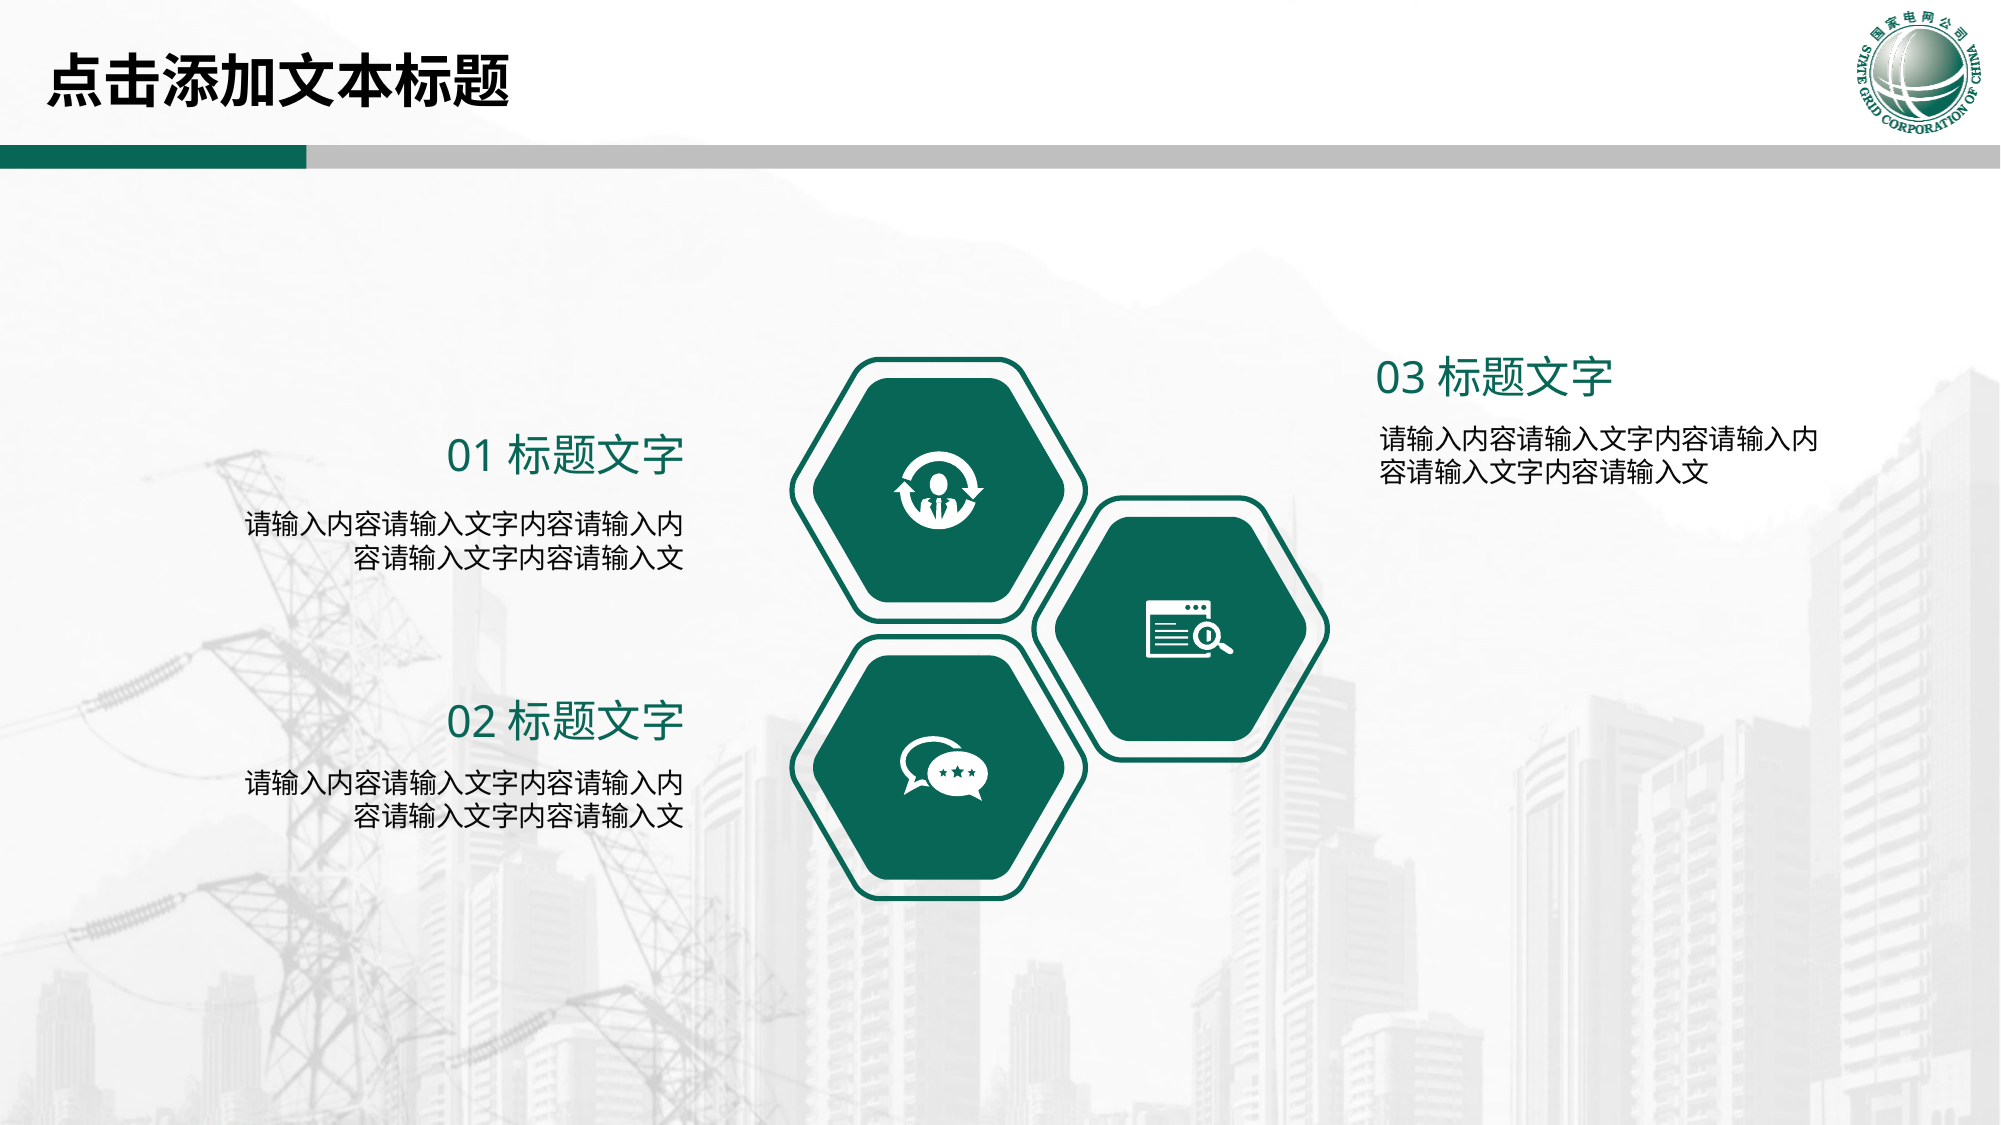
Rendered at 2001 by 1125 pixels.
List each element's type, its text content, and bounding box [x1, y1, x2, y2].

picture [0, 169, 2001, 1125]
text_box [228, 419, 873, 616]
text_box 点击添加文本标题 [0, 37, 692, 122]
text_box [1189, 341, 1835, 531]
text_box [1145, 600, 1234, 658]
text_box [790, 636, 1087, 899]
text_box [1032, 498, 1329, 760]
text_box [790, 359, 1087, 622]
picture [0, 0, 2001, 145]
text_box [899, 736, 988, 801]
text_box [893, 451, 984, 530]
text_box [228, 685, 873, 874]
